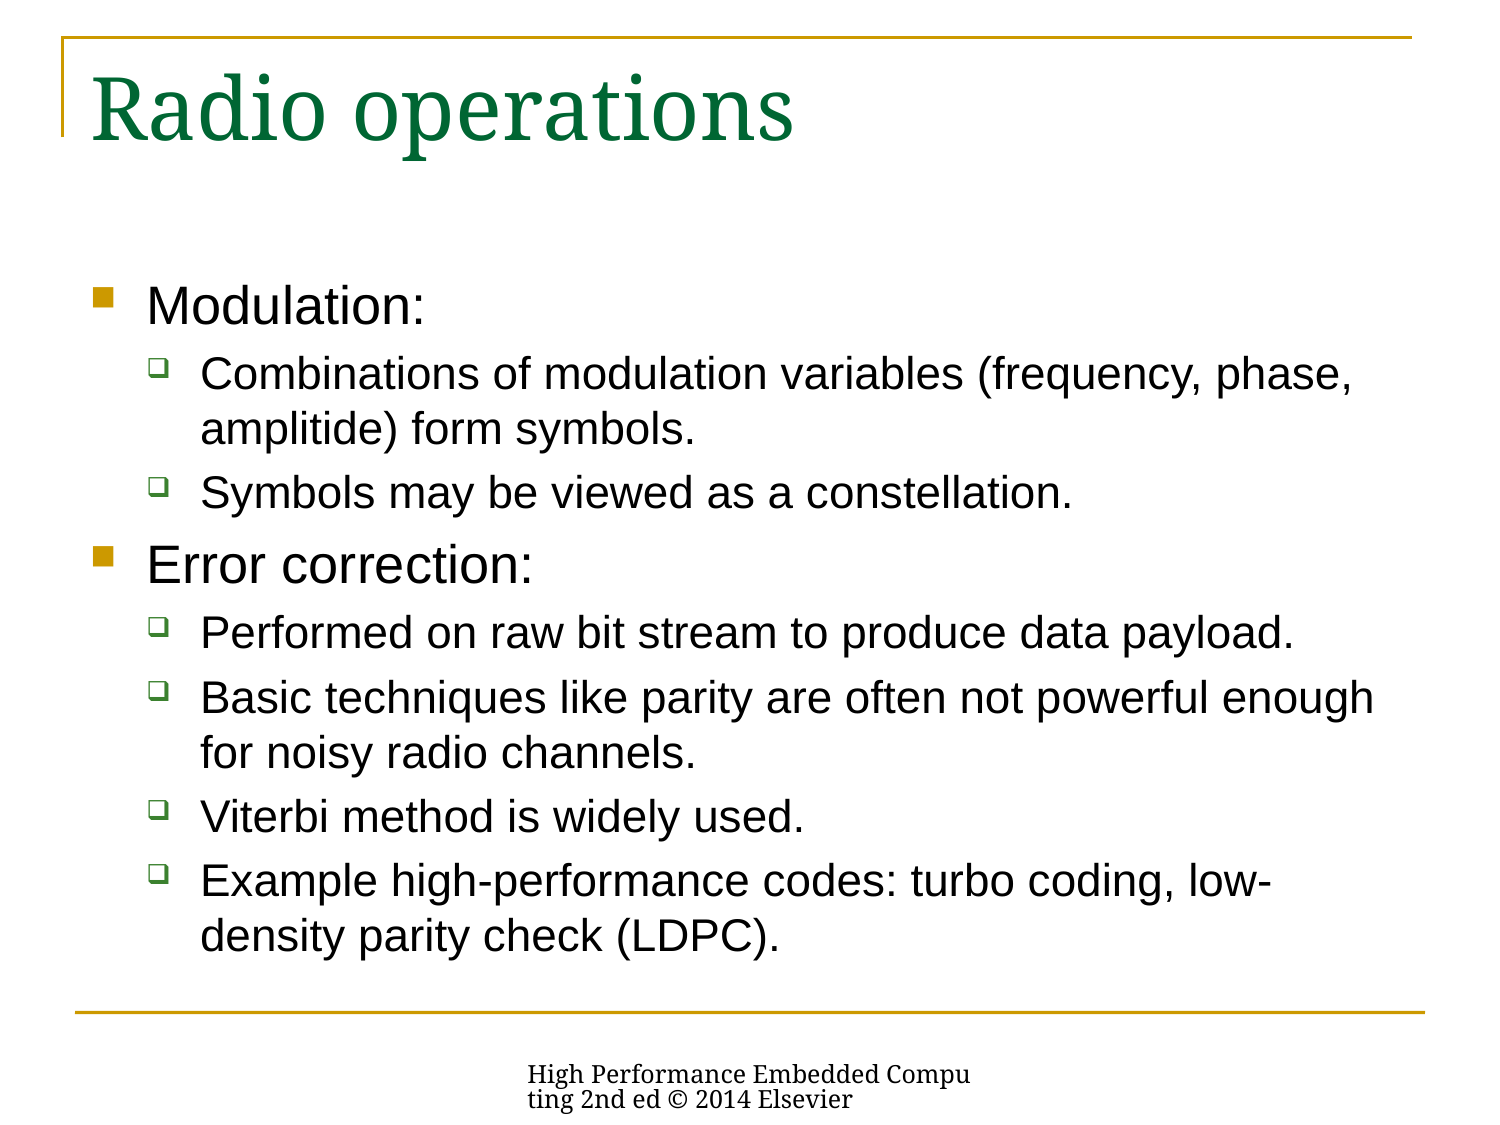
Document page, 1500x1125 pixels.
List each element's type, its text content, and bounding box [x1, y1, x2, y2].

title Radio operations [75, 45, 1425, 233]
list Modulation: Combinations of modulation variables (frequency, phase, amplitide) form symbols. Symbols may be viewed as a constellation. Error correction: Performed on raw bit stream to produce data payload. Basic techniques like parity are often not powerful enough for noisy radio channels. Viterbi method is widely used. Example high-performance codes: turbo coding, low-density parity check (LDPC). [75, 262, 1425, 1006]
footer High Performance Embedded Computing 2nd ed © 2014 Elsevier [512, 1025, 988, 1100]
